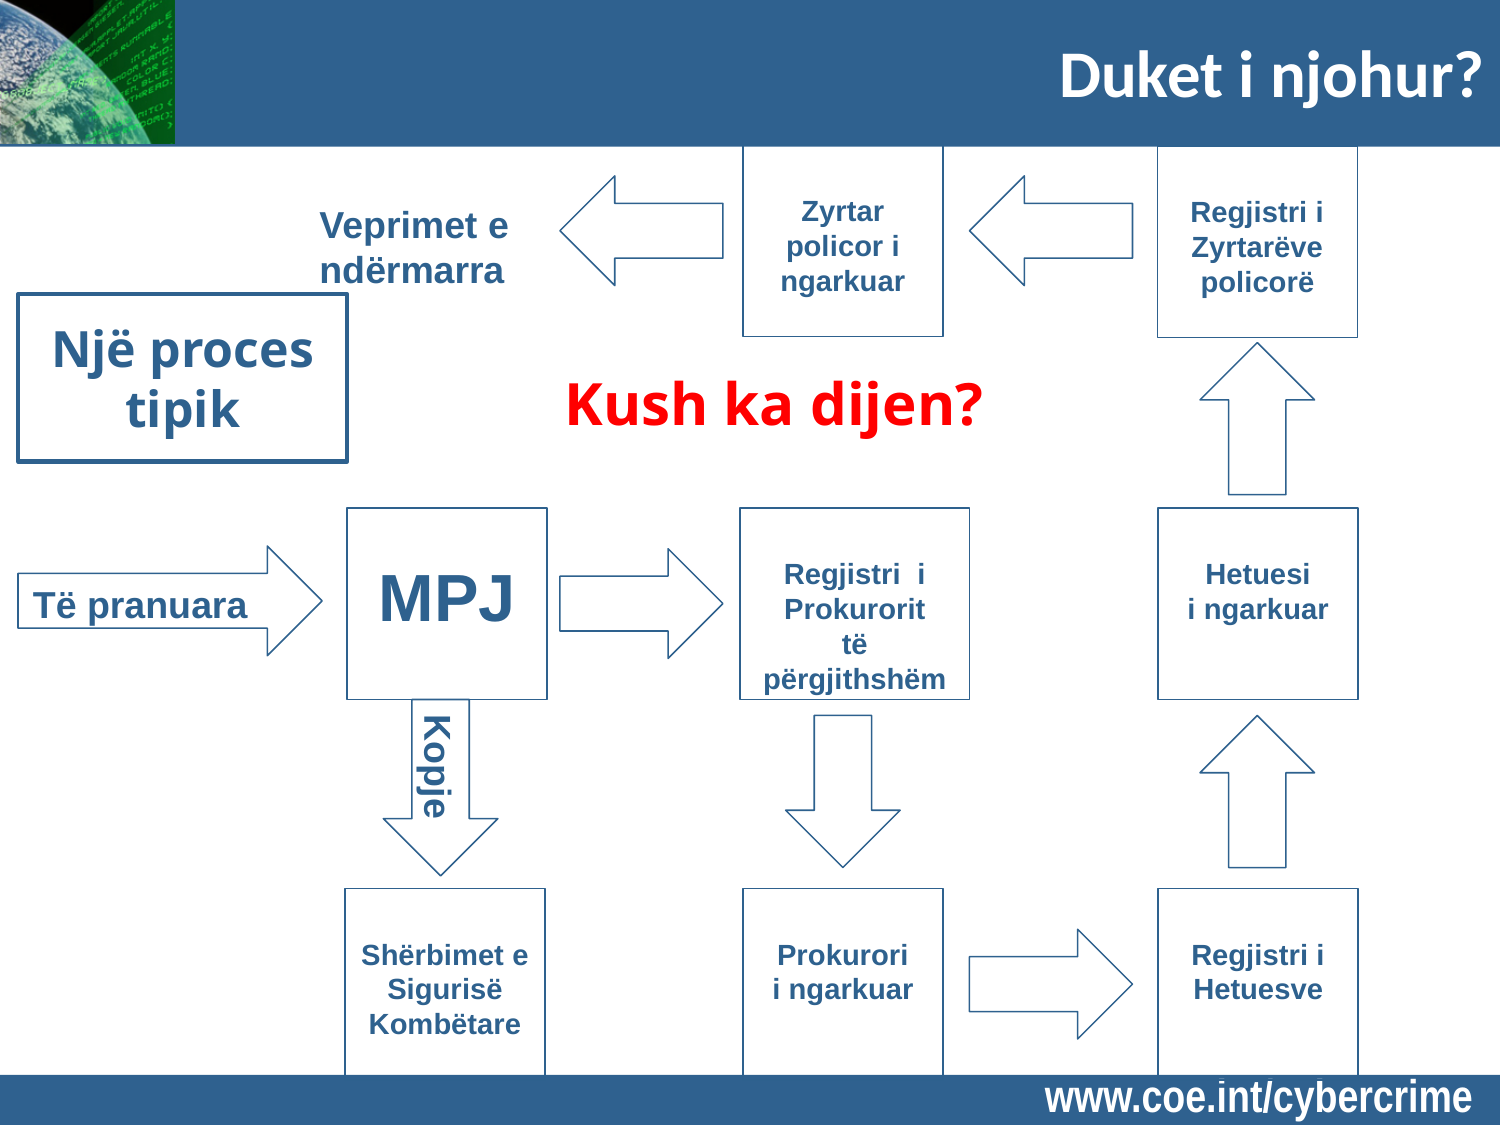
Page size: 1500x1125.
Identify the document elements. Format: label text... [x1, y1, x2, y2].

text_box Duket i njohur? [179, 0, 1500, 149]
text_box [0, 1073, 1030, 1125]
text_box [17, 140, 1359, 1081]
text_box www.coe.int/cybercrime [1030, 1059, 1500, 1125]
picture [0, 0, 175, 144]
